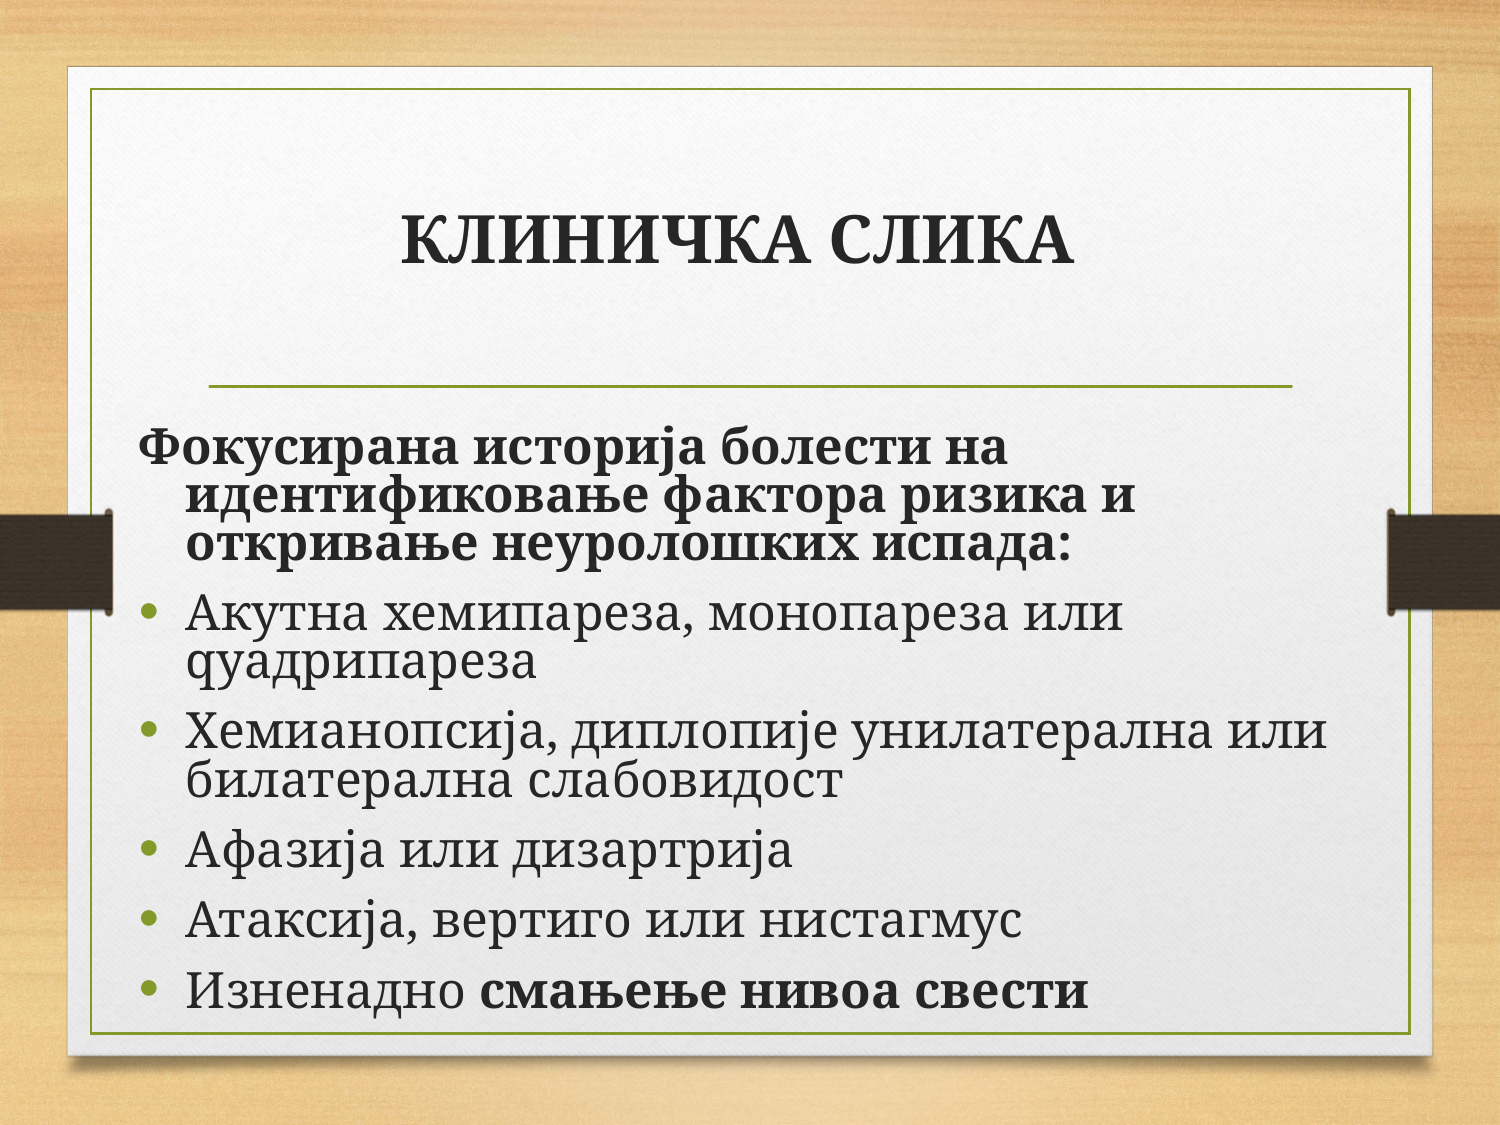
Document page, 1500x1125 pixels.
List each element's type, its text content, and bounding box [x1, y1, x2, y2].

picture [0, 0, 1500, 1125]
title КЛИНИЧКА СЛИКА [100, 148, 1376, 324]
list Фокусирана историја болести на идентификовање фактора ризика и откривање неуролошких испада: Акутна хемипареза, монопареза или qуадрипареза Хемианопсија, диплопије унилатерална или билатерална слабовидост Афазија или дизартрија Атаксија, вертиго или нистагмус Изненадно смањење нивоа свести [123, 418, 1449, 1104]
